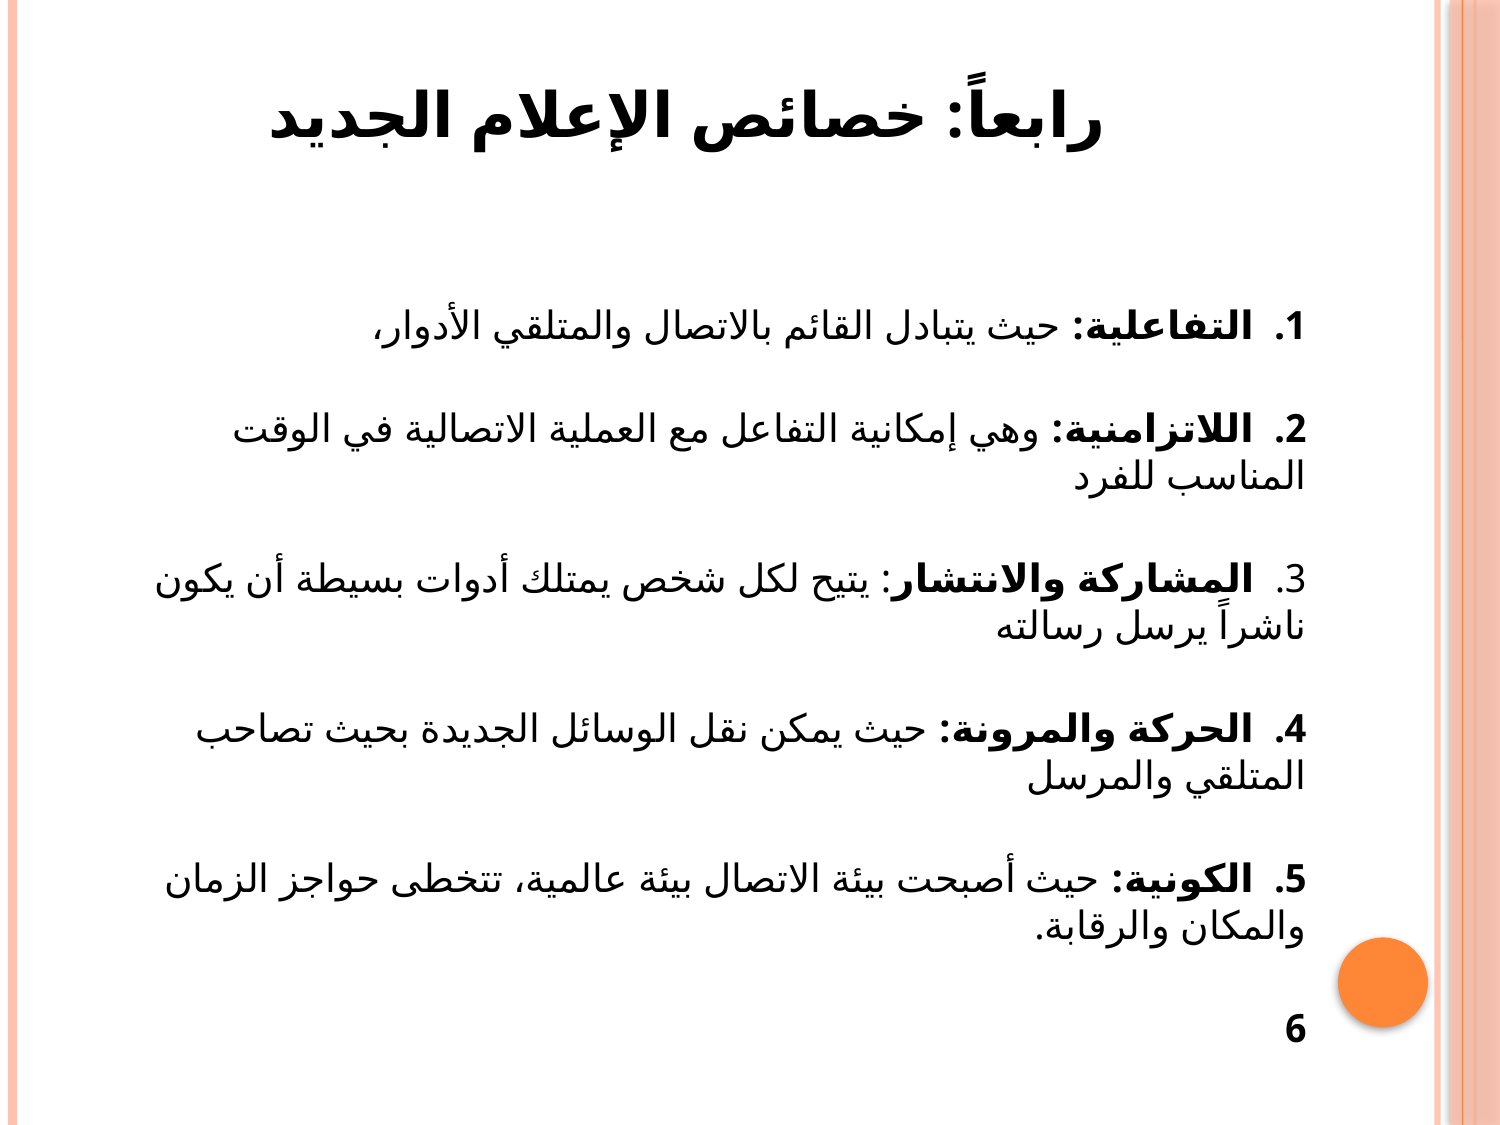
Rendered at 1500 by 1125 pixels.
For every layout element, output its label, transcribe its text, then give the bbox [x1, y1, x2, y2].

title رابعاً: خصائص الإعلام الجديد [75, 45, 1300, 233]
list 1. التفاعلية: حيث يتبادل القائم بالاتصال والمتلقي الأدوار، 2. اللاتزامنية: وهي إمكانية التفاعل مع العملية الاتصالية في الوقت المناسب للفرد 3. المشاركة والانتشار: يتيح لكل شخص يمتلك أدوات بسيطة أن يكون ناشراً يرسل رسالته 4. الحركة والمرونة: حيث يمكن نقل الوسائل الجديدة بحيث تصاحب المتلقي والمرسل 5. الكونية: حيث أصبحت بيئة الاتصال بيئة عالمية، تتخطى حواجز الزمان والمكان والرقابة. 6 [75, 246, 1360, 1062]
